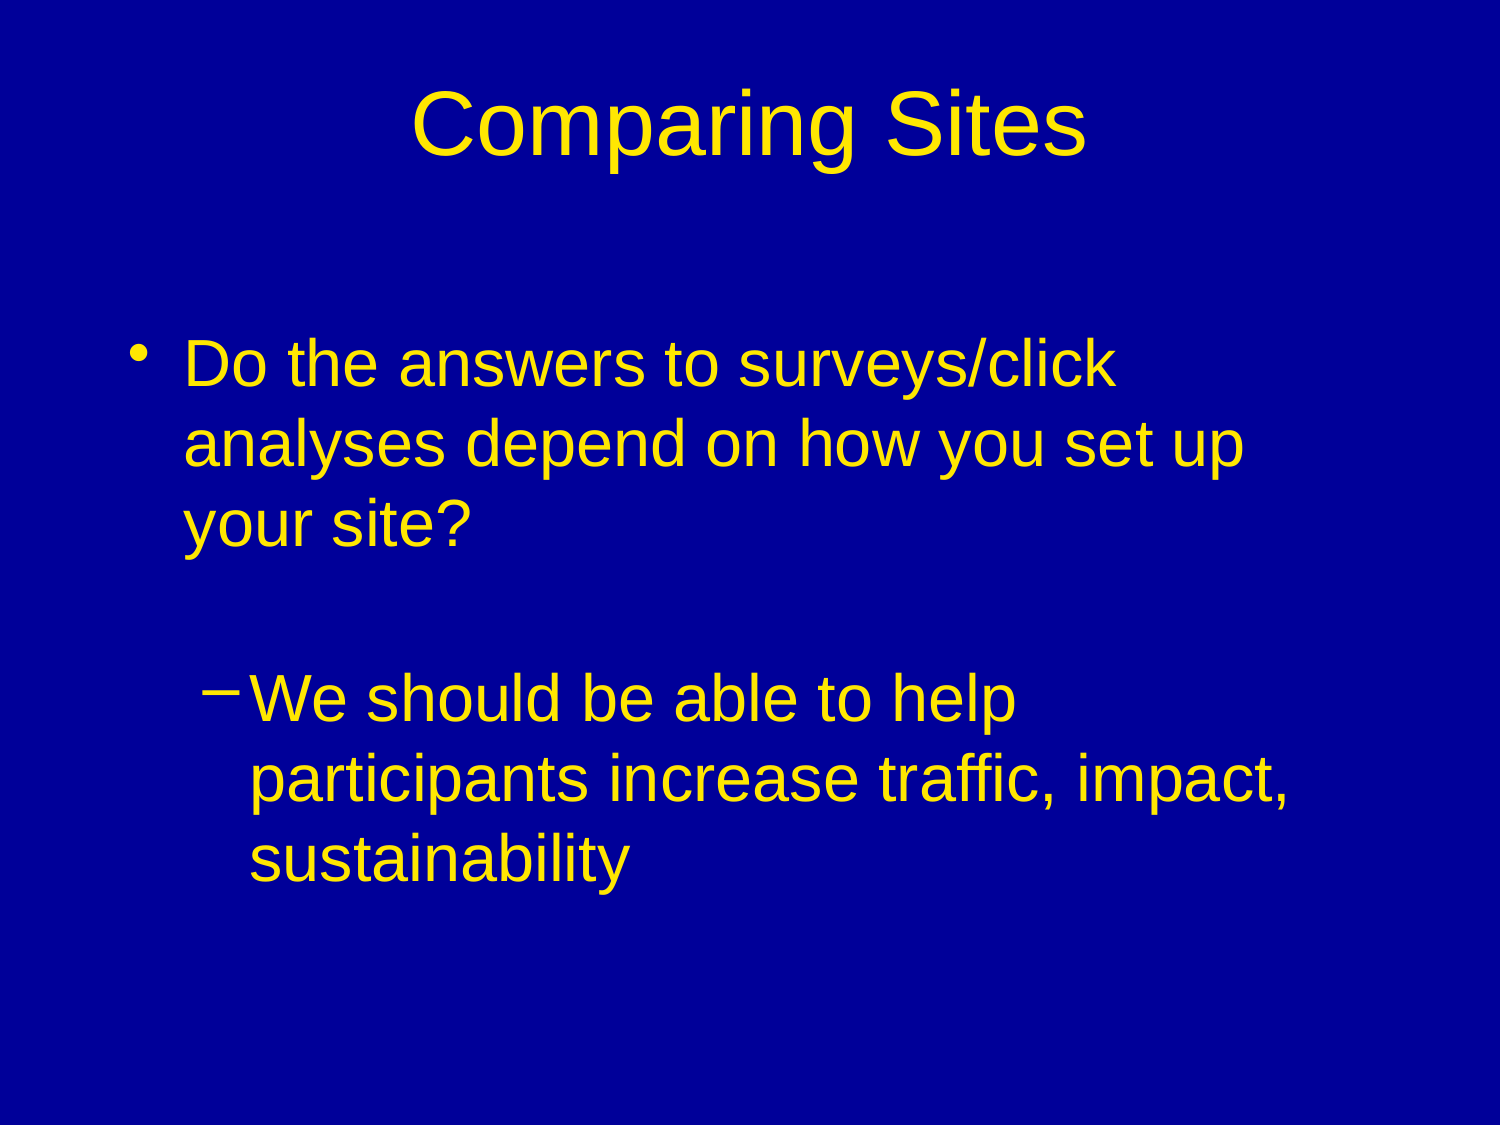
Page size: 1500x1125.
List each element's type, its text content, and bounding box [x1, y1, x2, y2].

title Comparing Sites [112, 24, 1388, 213]
list Do the answers to surveys/click analyses depend on how you set up your site? We should be able to help participants increase traffic, impact, sustainability [112, 312, 1388, 988]
